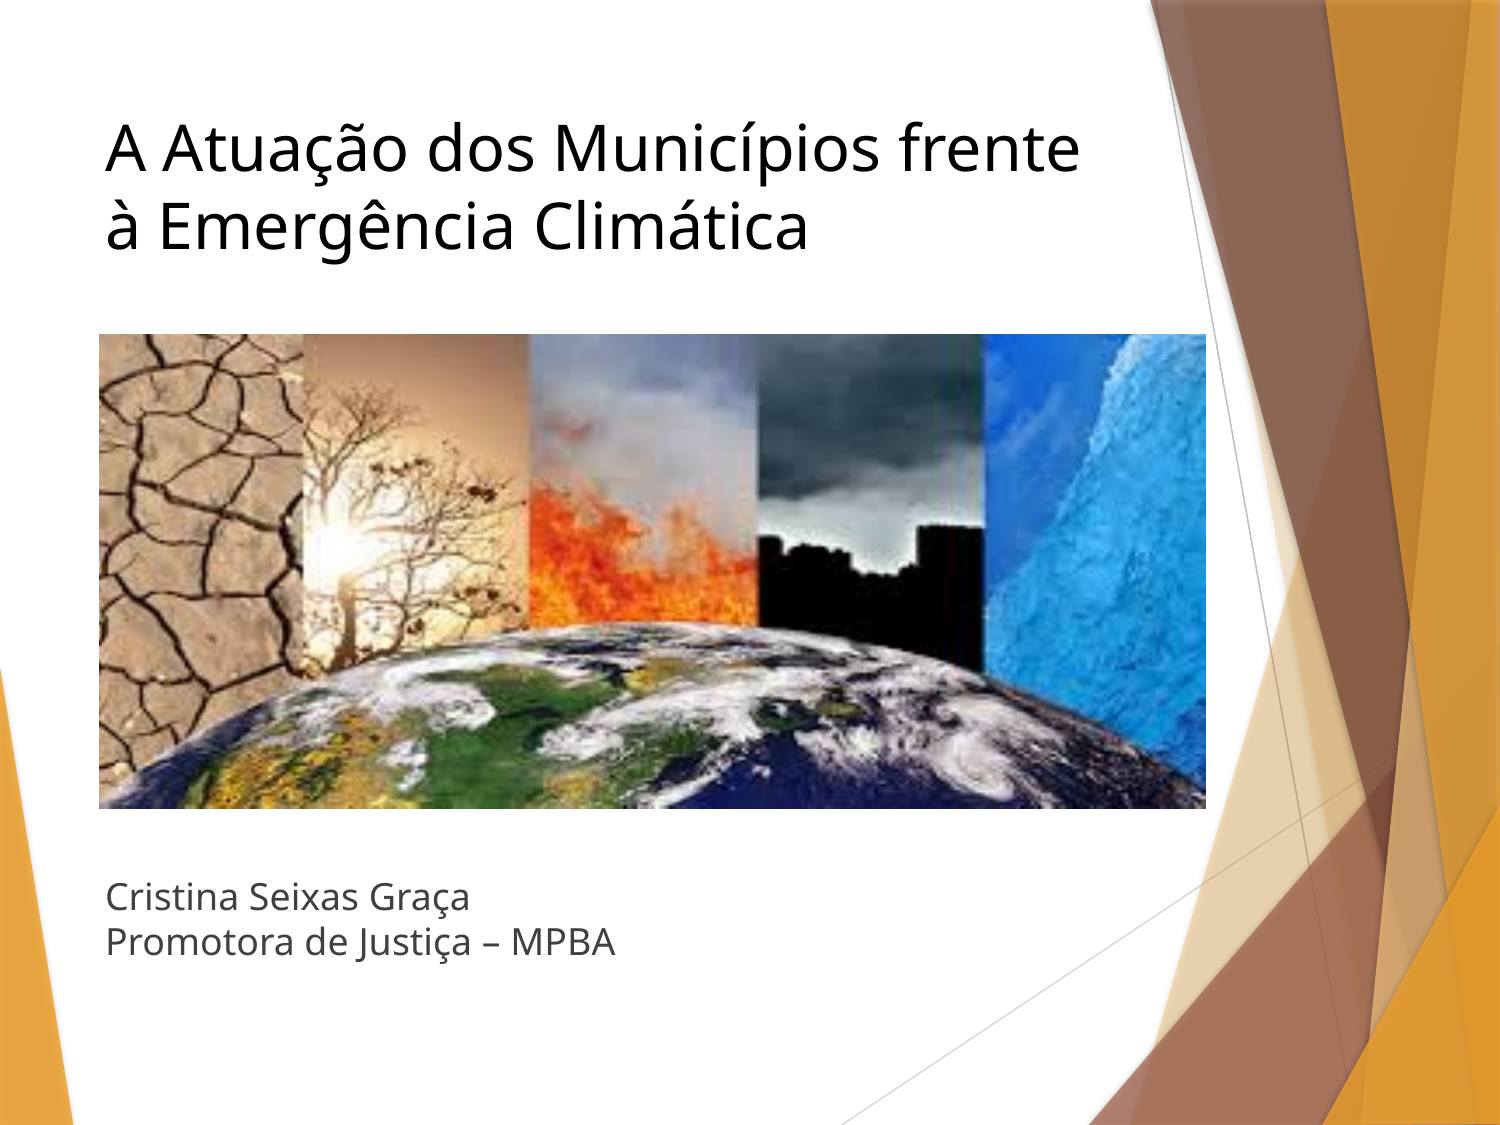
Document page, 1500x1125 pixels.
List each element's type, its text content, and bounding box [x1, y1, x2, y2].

picture [99, 334, 1206, 809]
list Cristina Seixas Graça Promotora de Justiça – MPBA [90, 865, 1132, 1021]
title A Atuação dos Municípios frente à Emergência Climática [90, 99, 1132, 317]
